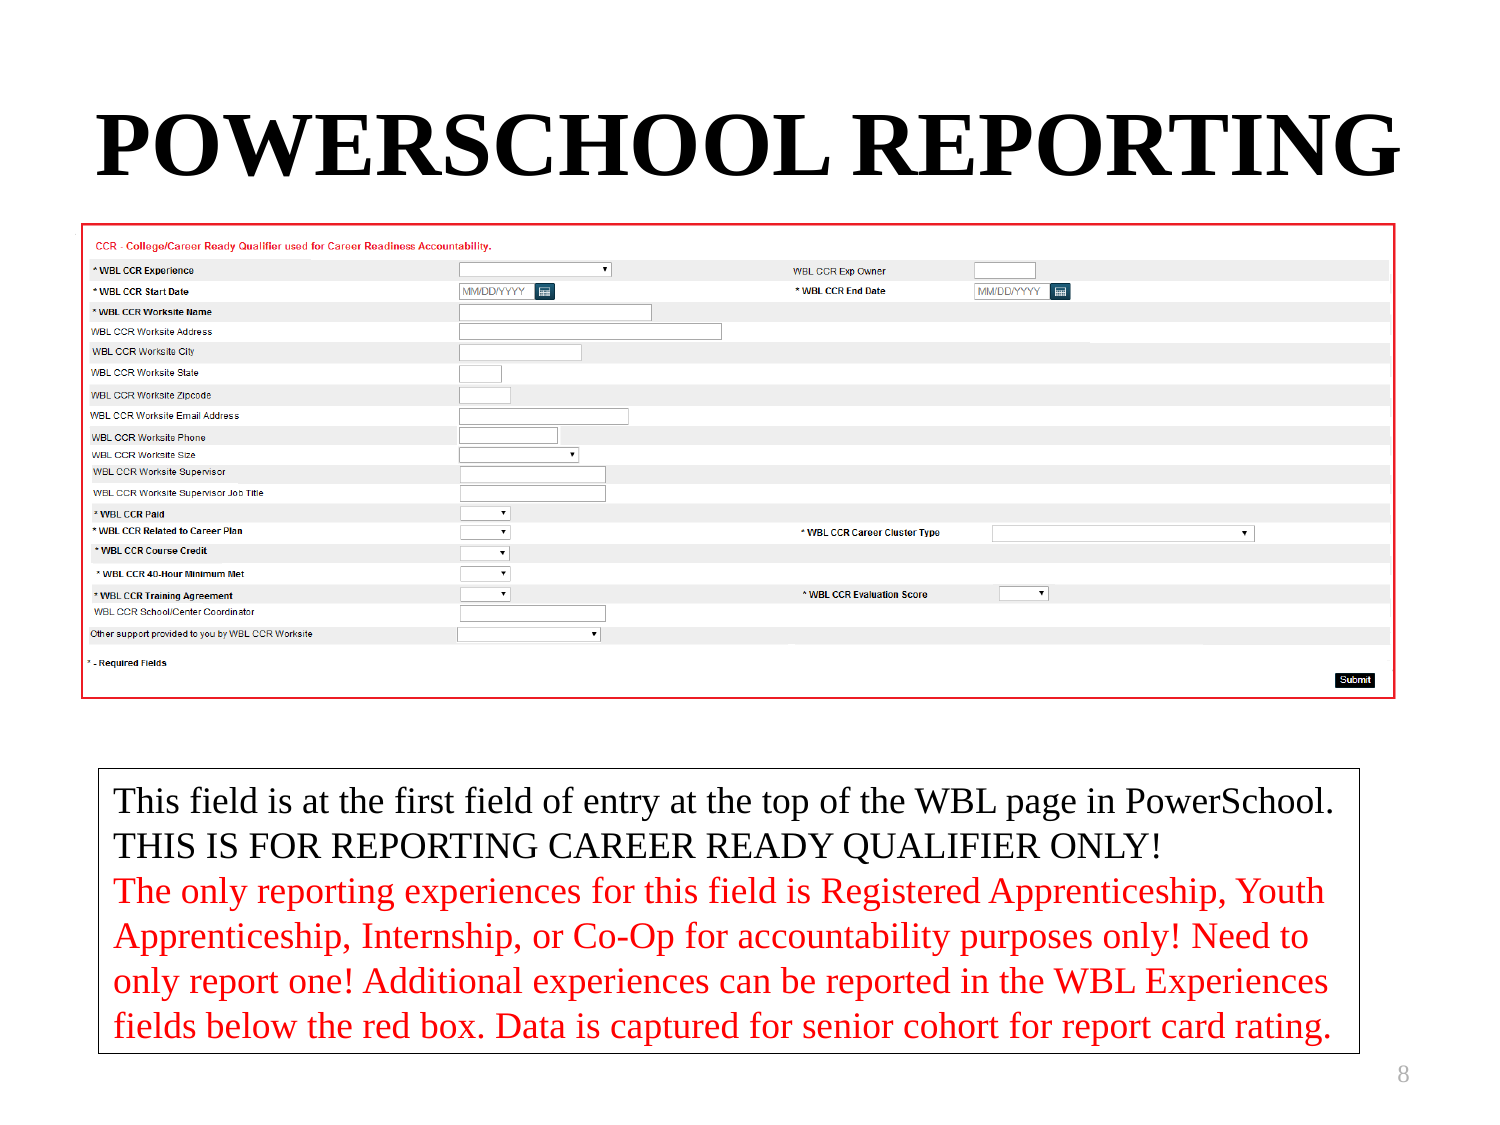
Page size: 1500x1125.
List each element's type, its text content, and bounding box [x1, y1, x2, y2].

text_box This field is at the first field of entry at the top of the WBL page in PowerSchool. THIS IS FOR REPORTING CAREER READY QUALIFIER ONLY! The only reporting experiences for this field is Registered Apprenticeship, Youth Apprenticeship, Internship, or Co-Op for accountability purposes only! Need to only report one! Additional experiences can be reported in the WBL Experiences fields below the red box. Data is captured for senior cohort for report card rating. [98, 768, 1360, 1054]
slide_number 8 [1374, 1042, 1425, 1103]
title POWERSCHOOL REPORTING [75, 45, 1425, 233]
text_box [75, 212, 1399, 798]
